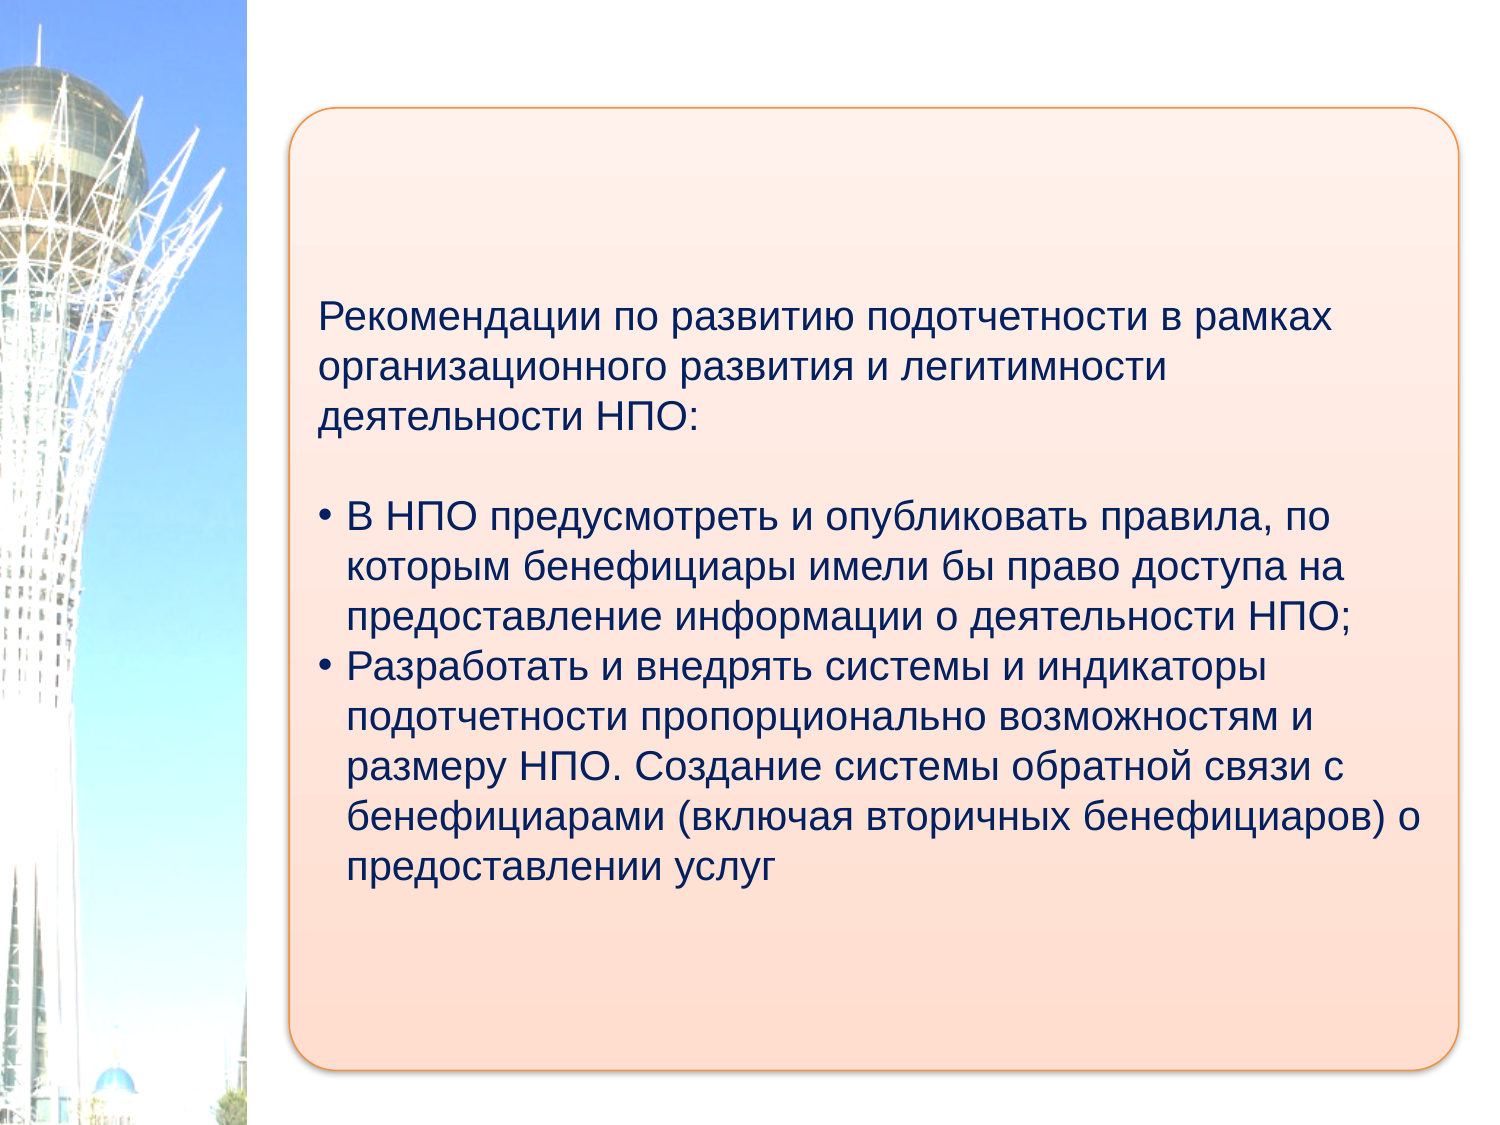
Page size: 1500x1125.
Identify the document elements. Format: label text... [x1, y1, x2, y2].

picture [0, 0, 247, 1125]
text_box Рекомендации по развитию подотчетности в рамках организационного развития и легитимности деятельности НПО: В НПО предусмотреть и опубликовать правила, по которым бенефициары имели бы право доступа на предоставление информации о деятельности НПО; Разработать и внедрять системы и индикаторы подотчетности пропорционально возможностям и размеру НПО. Создание системы обратной связи с бенефициарами (включая вторичных бенефициаров) о предоставлении услуг [288, 107, 1460, 1072]
